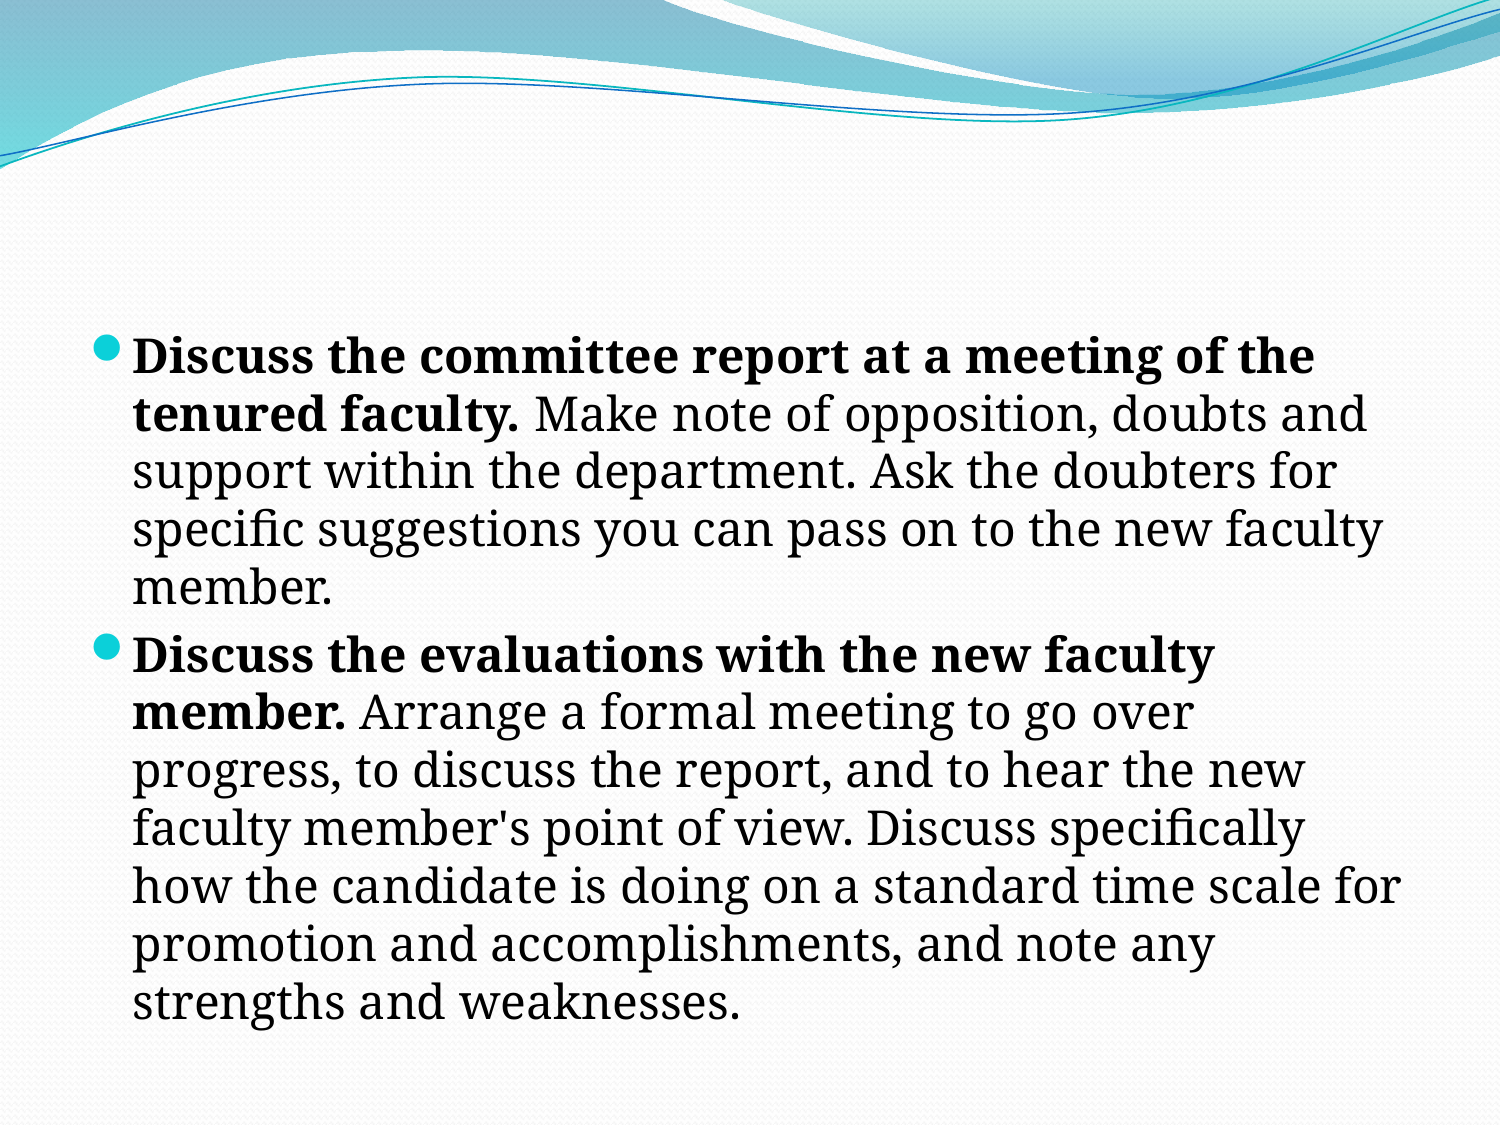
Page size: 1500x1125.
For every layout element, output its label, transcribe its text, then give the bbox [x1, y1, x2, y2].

list Discuss the committee report at a meeting of the tenured faculty. Make note of opposition, doubts and support within the department. Ask the doubters for specific suggestions you can pass on to the new faculty member. Discuss the evaluations with the new faculty member. Arrange a formal meeting to go over progress, to discuss the report, and to hear the new faculty member's point of view. Discuss specifically how the candidate is doing on a standard time scale for promotion and accomplishments, and note any strengths and weaknesses. [75, 317, 1425, 1038]
